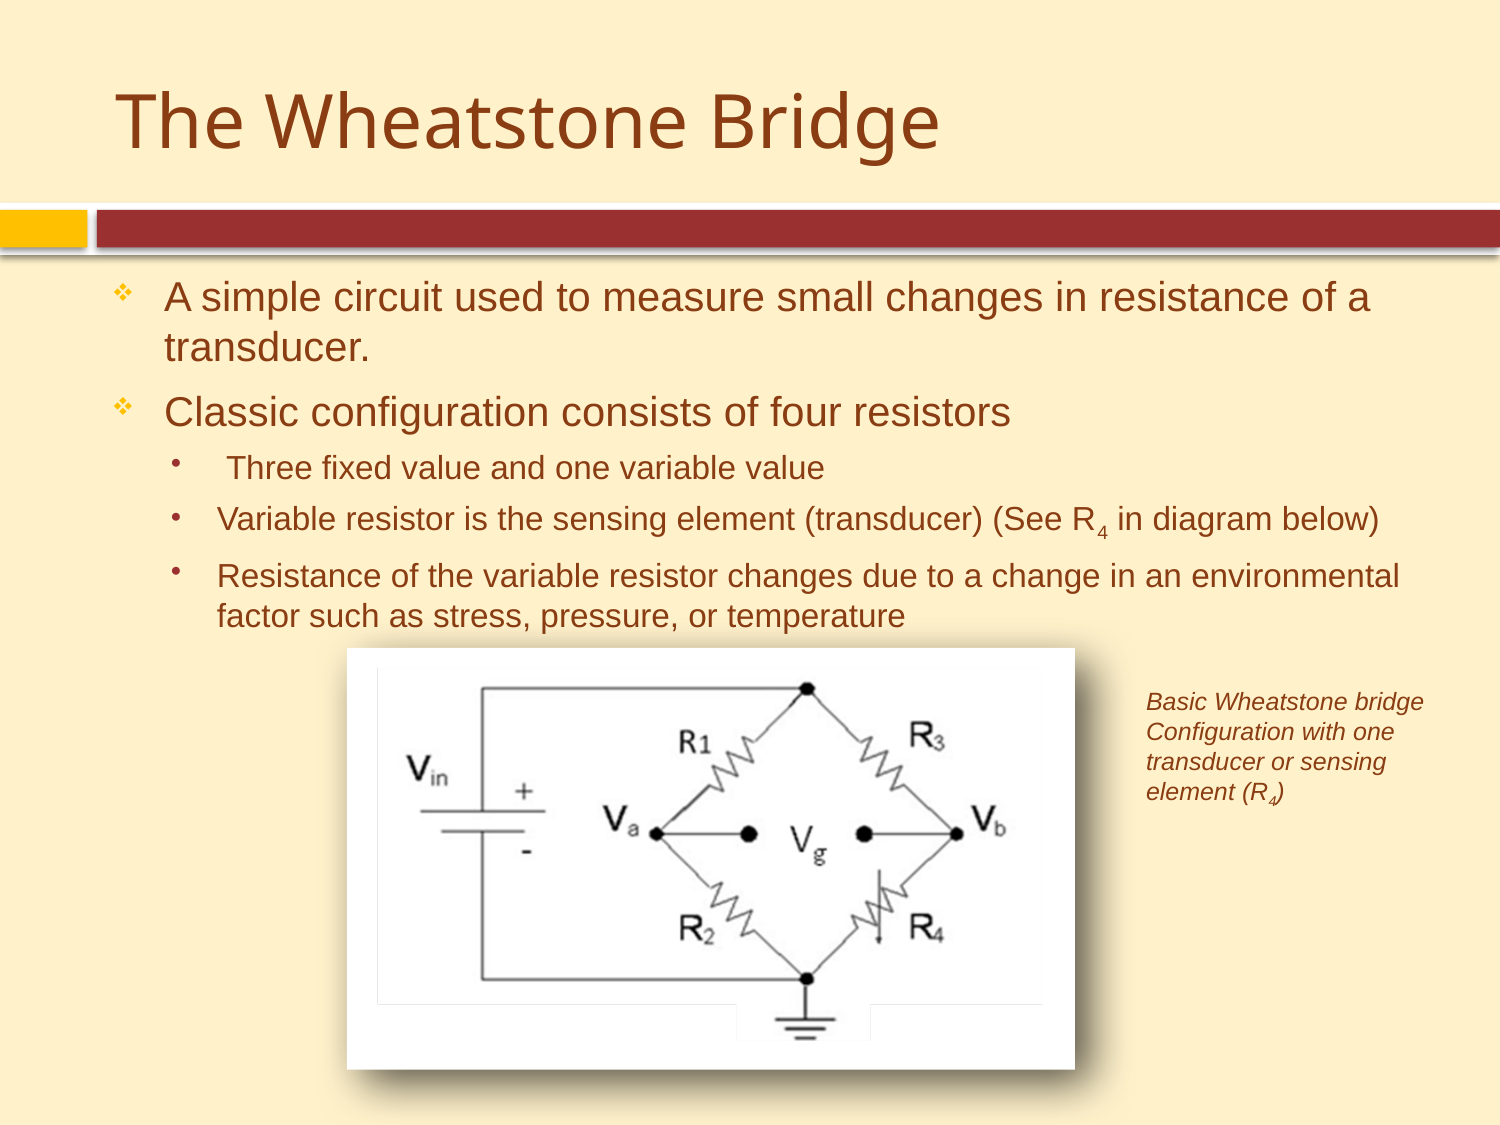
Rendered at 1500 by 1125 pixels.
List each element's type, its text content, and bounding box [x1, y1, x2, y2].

list A simple circuit used to measure small changes in resistance of a transducer. Classic configuration consists of four resistors Three fixed value and one variable value Variable resistor is the sensing element (transducer) (See R4 in diagram below) Resistance of the variable resistor changes due to a change in an environmental factor such as stress, pressure, or temperature [96, 262, 1482, 1076]
title The Wheatstone Bridge [100, 37, 1438, 200]
text_box Basic Wheatstone bridge Configuration with one transducer or sensing element (R4) [1131, 678, 1475, 817]
picture [374, 666, 1044, 1045]
text_box [345, 646, 1076, 1071]
